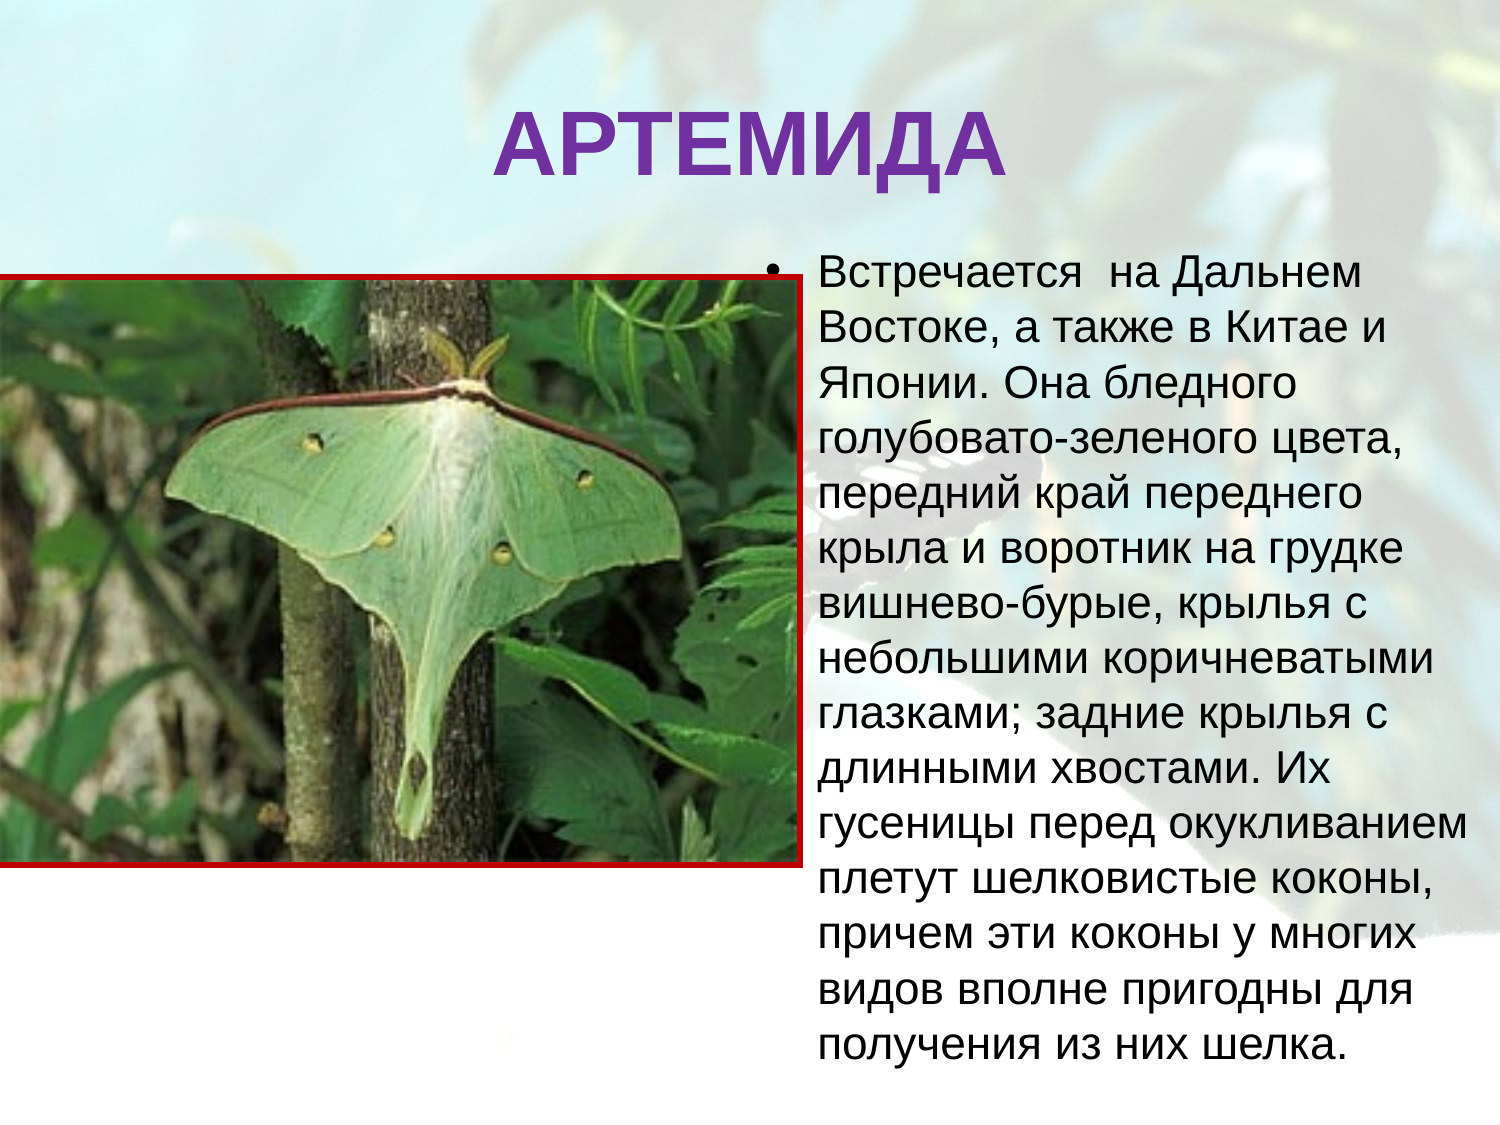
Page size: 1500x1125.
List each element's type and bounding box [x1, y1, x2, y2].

picture [0, 0, 1500, 1125]
list [0, 279, 798, 862]
